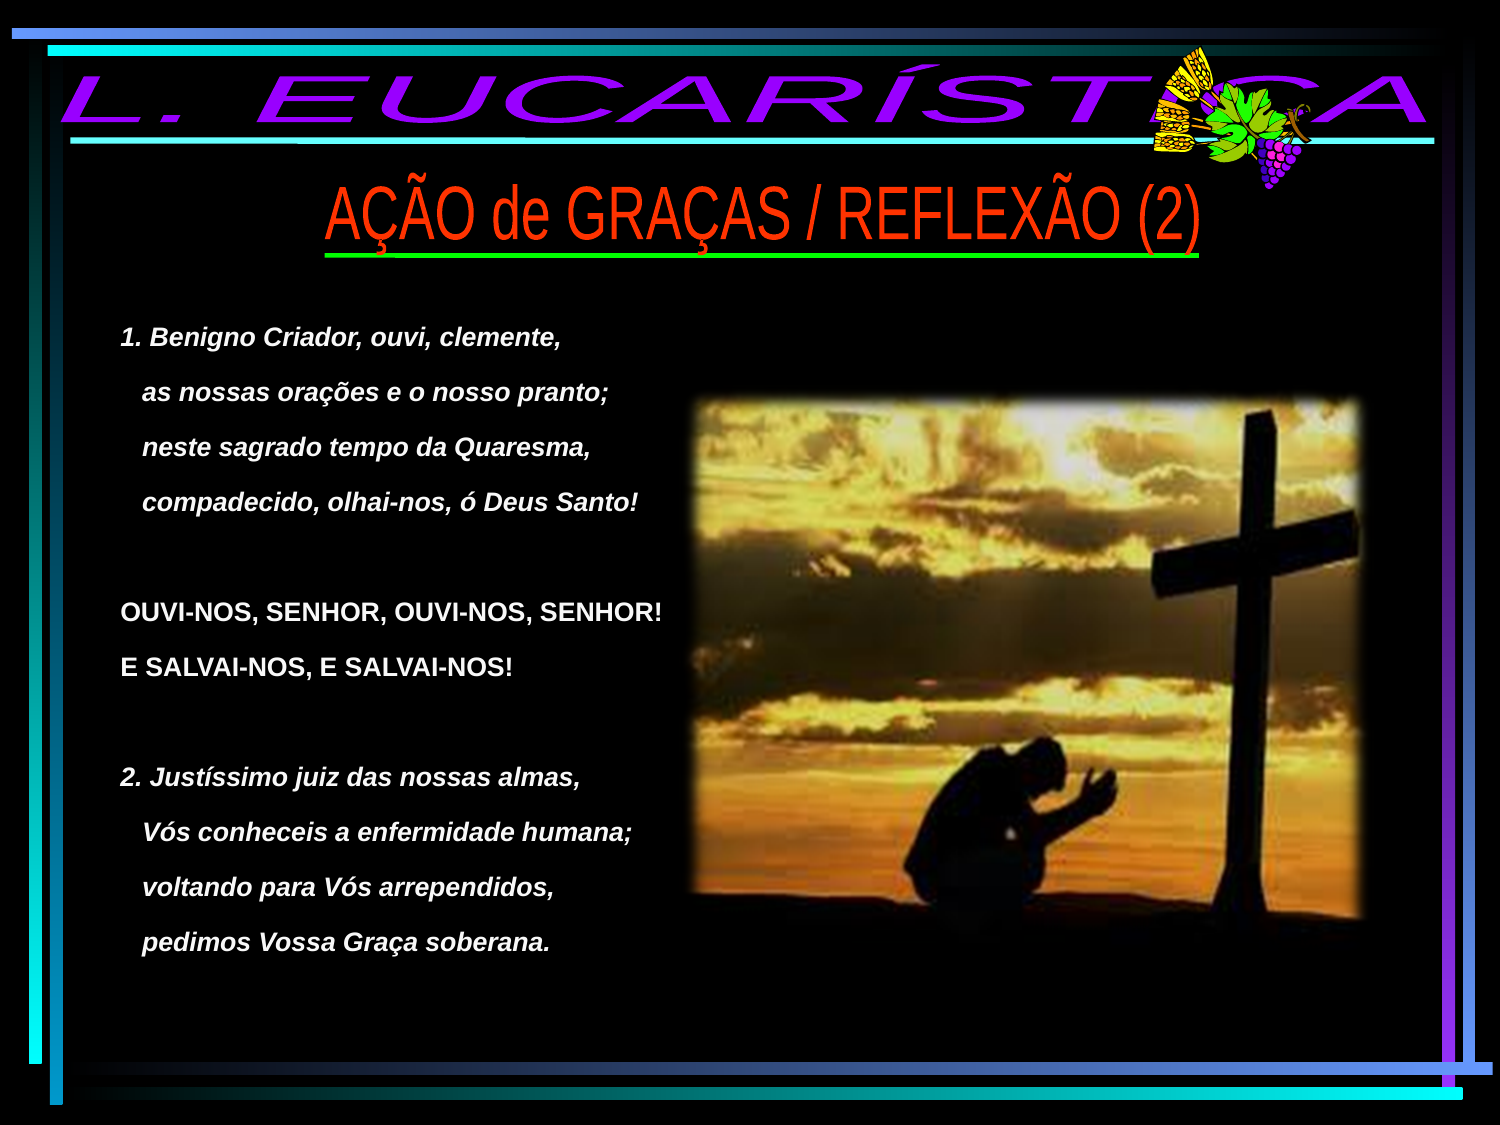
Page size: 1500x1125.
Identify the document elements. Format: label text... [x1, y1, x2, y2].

picture [678, 385, 1374, 965]
text_box 1. Benigno Criador, ouvi, clemente, as nossas orações e o nosso pranto; neste sagrado tempo da Quaresma, compadecido, olhai-nos, ó Deus Santo! OUVI-NOS, SENHOR, OUVI-NOS, SENHOR! E SALVAI-NOS, E SALVAI-NOS! 2. Justíssimo juiz das nossas almas, Vós conheceis a enfermidade humana; voltando para Vós arrependidos, pedimos Vossa Graça soberana. [105, 307, 1115, 982]
picture [1169, 42, 1314, 191]
